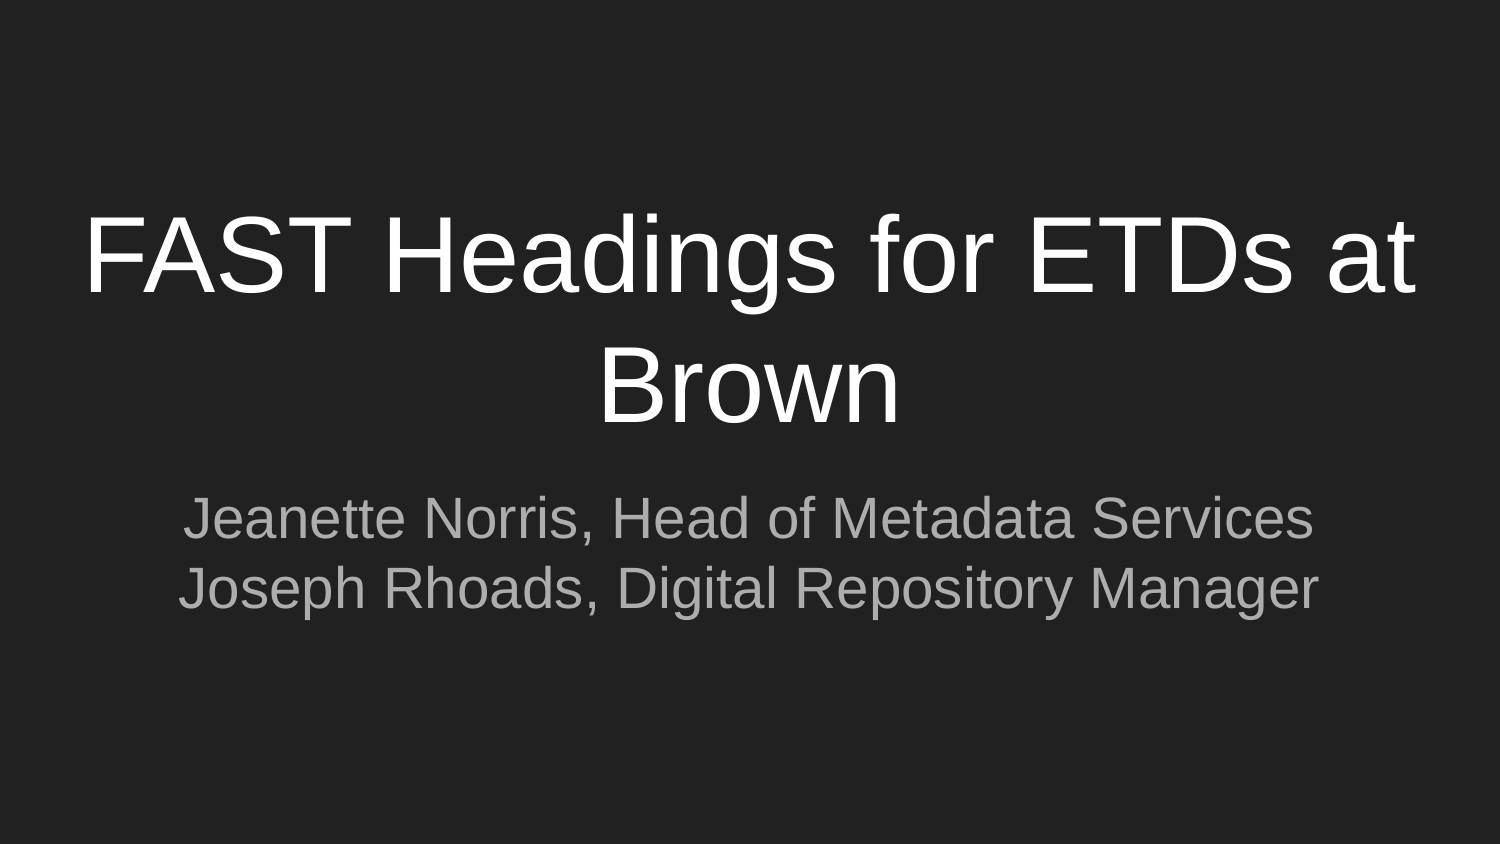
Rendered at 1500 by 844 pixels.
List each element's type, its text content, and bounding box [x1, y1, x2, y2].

title FAST Headings for ETDs at Brown [51, 122, 1449, 459]
subtitle Jeanette Norris, Head of Metadata Services Joseph Rhoads, Digital Repository Manager [51, 464, 1449, 633]
